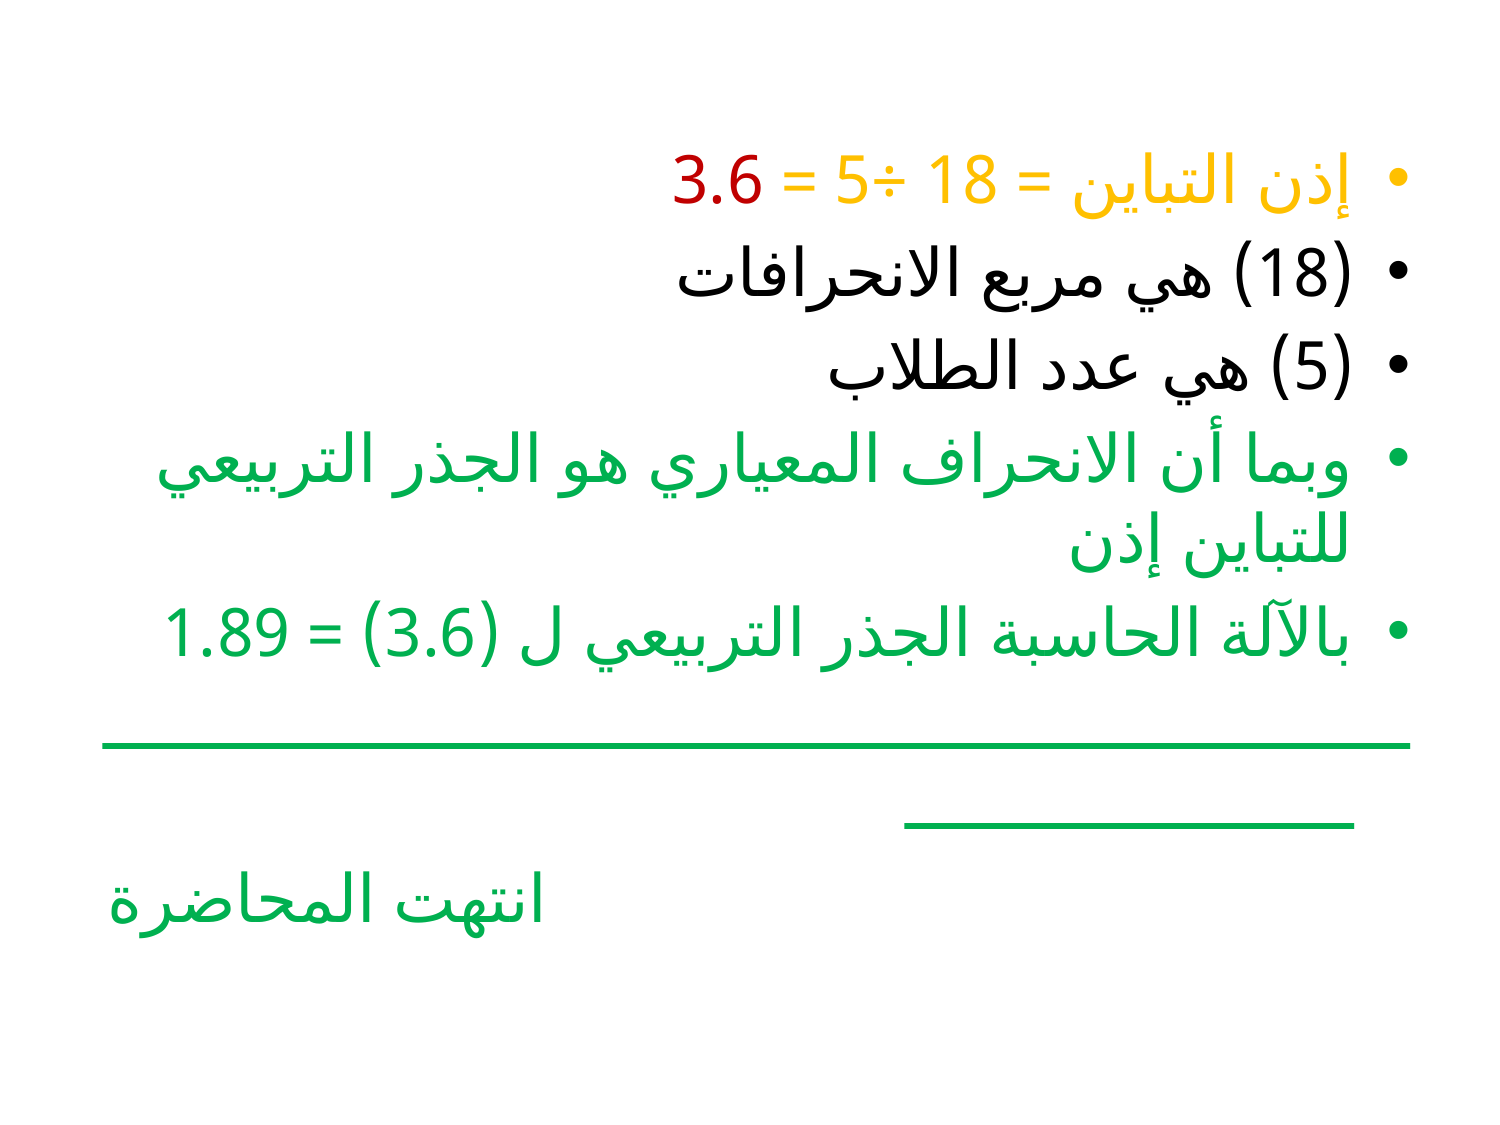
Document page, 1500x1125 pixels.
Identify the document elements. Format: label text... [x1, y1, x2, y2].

list إذن التباين = 18 ÷5 = 3.6 (18) هي مربع الانحرافات (5) هي عدد الطلاب وبما أن الانحراف المعياري هو الجذر التربيعي للتباين إذن بالآلة الحاسبة الجذر التربيعي ل (3.6) = 1.89 ــــــــــــــــــــــــــــــــــــــــــــــــــــــــــــــــــــــــــــــــــــــــــ انتهت المحاضرة [75, 128, 1425, 1005]
